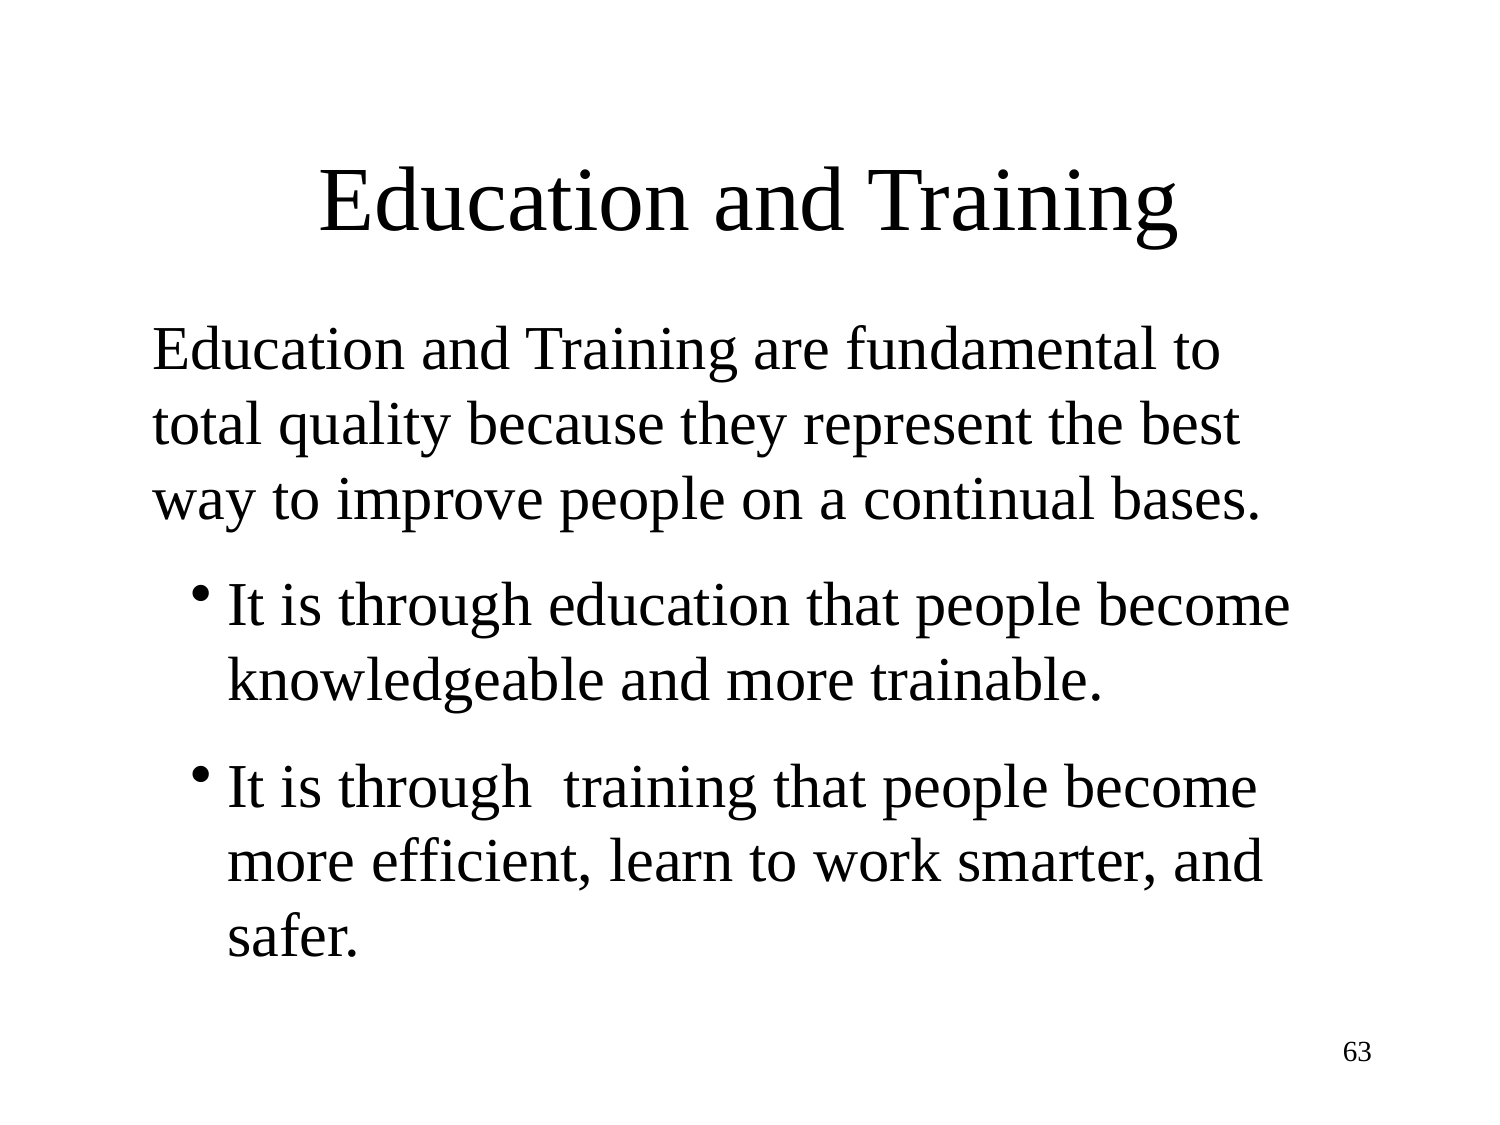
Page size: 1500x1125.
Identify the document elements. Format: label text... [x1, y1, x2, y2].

slide_number 63 [1074, 1025, 1388, 1100]
title Education and Training [112, 99, 1388, 288]
text_box Education and Training are fundamental to total quality because they represent the best way to improve people on a continual bases. It is through education that people become knowledgeable and more trainable. It is through training that people become more efficient, learn to work smarter, and safer. [137, 299, 1363, 977]
